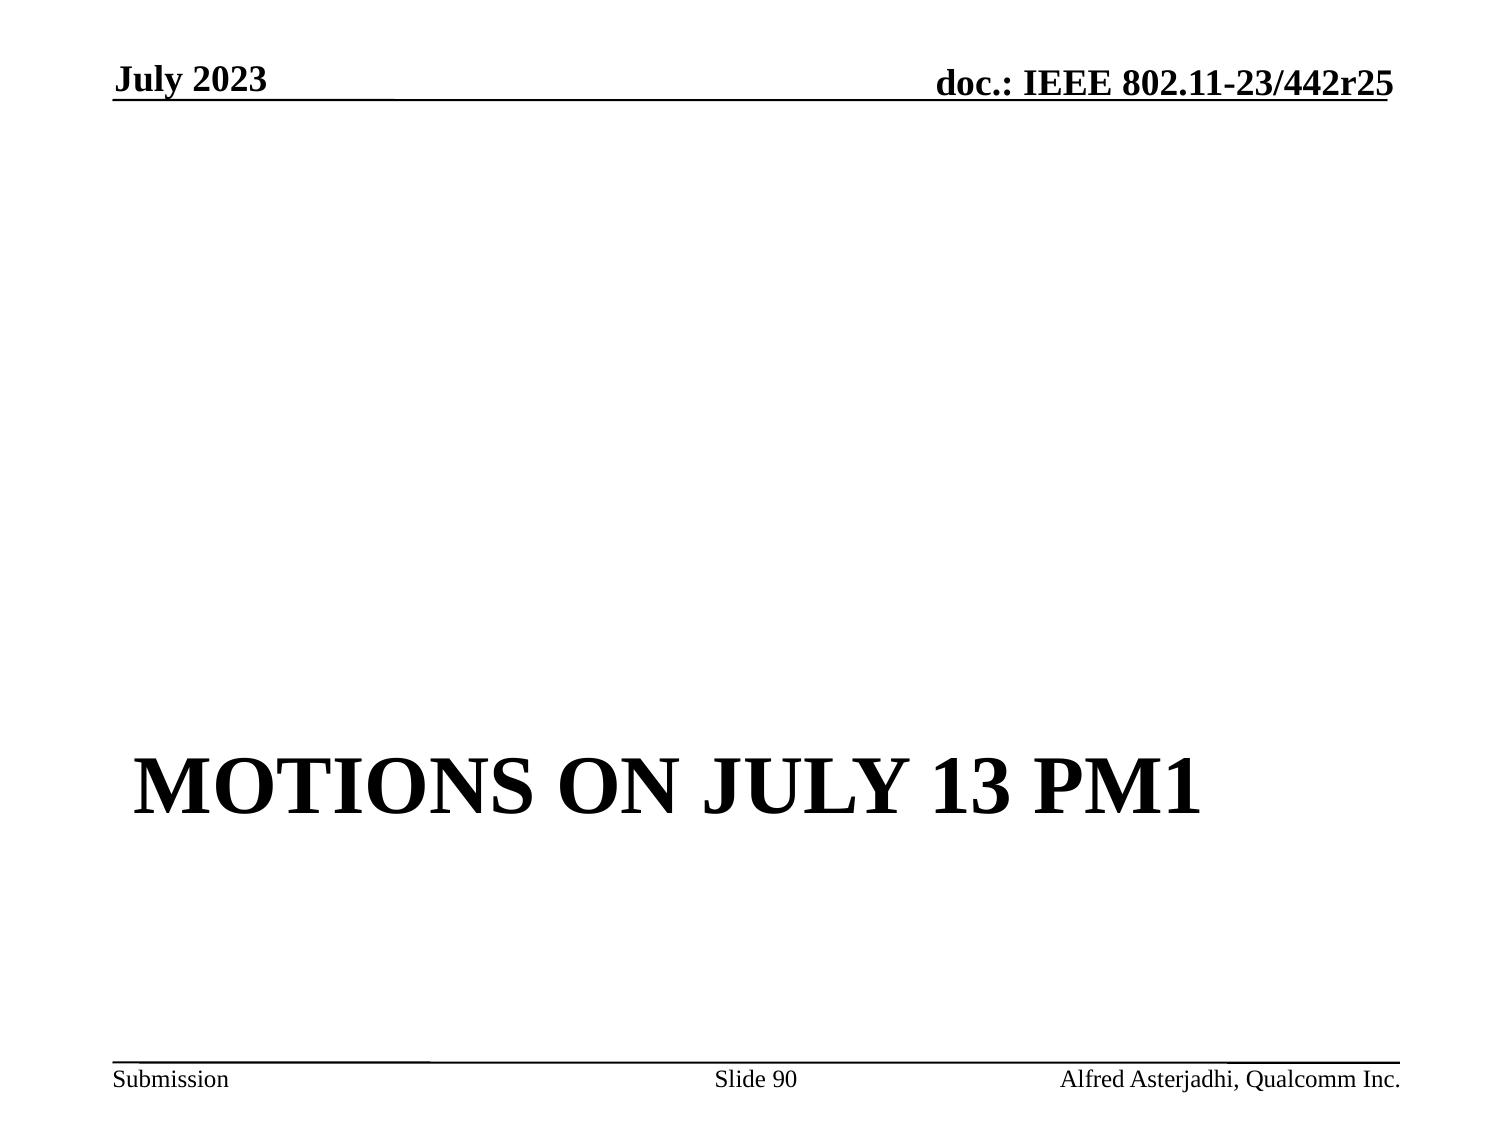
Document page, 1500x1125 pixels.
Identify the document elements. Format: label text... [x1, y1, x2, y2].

slide_number Slide 90 [712, 1061, 800, 1123]
footer Alfred Asterjadhi, Qualcomm Inc. [878, 1061, 1402, 1093]
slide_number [114, 54, 423, 100]
title Motions on July 13 PM1 [118, 722, 1394, 947]
